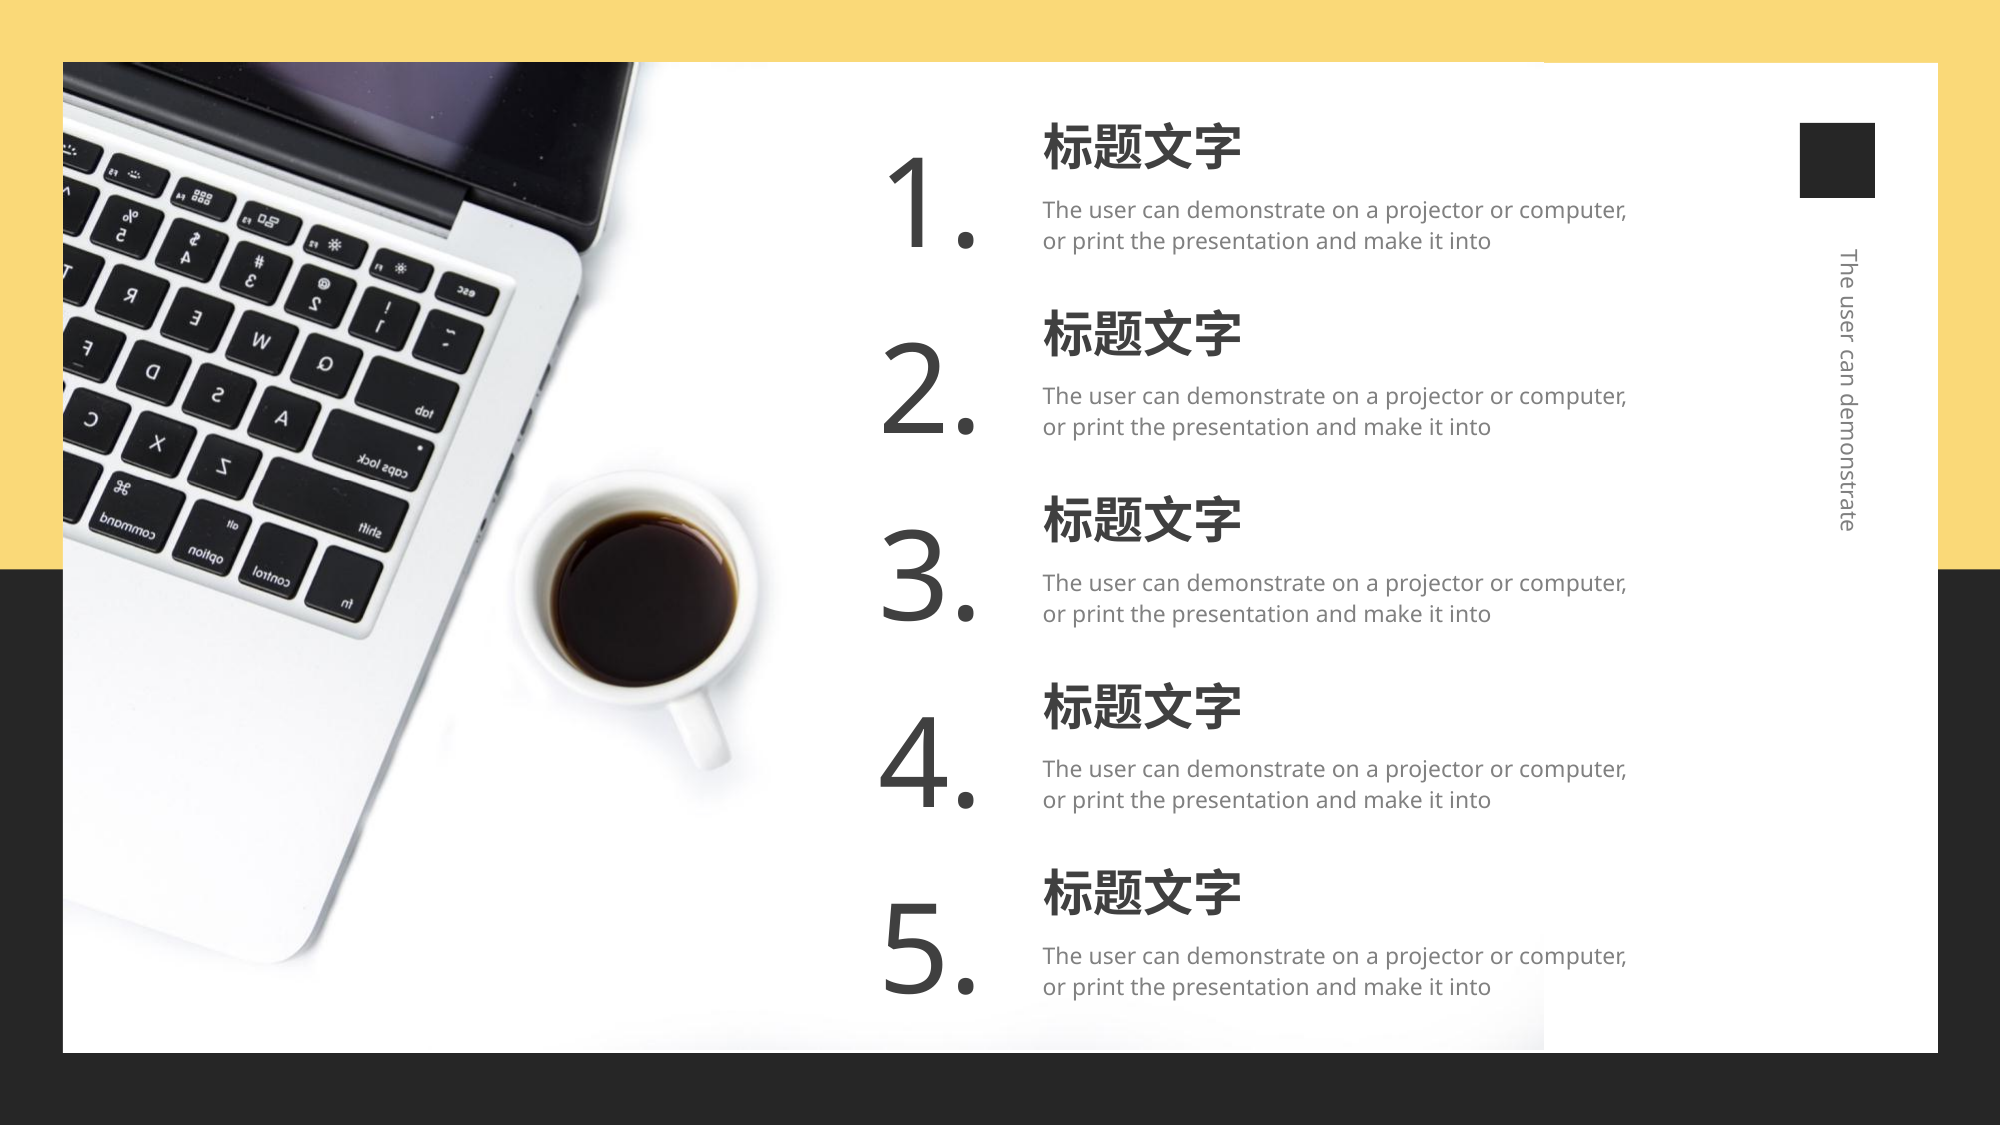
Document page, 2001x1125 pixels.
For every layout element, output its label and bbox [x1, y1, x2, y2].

text_box [863, 854, 1671, 1028]
text_box [863, 108, 1671, 282]
text_box [1799, 122, 1875, 741]
text_box [863, 667, 1671, 842]
picture [63, 62, 1544, 1050]
text_box [863, 294, 1671, 469]
text_box [863, 481, 1671, 655]
